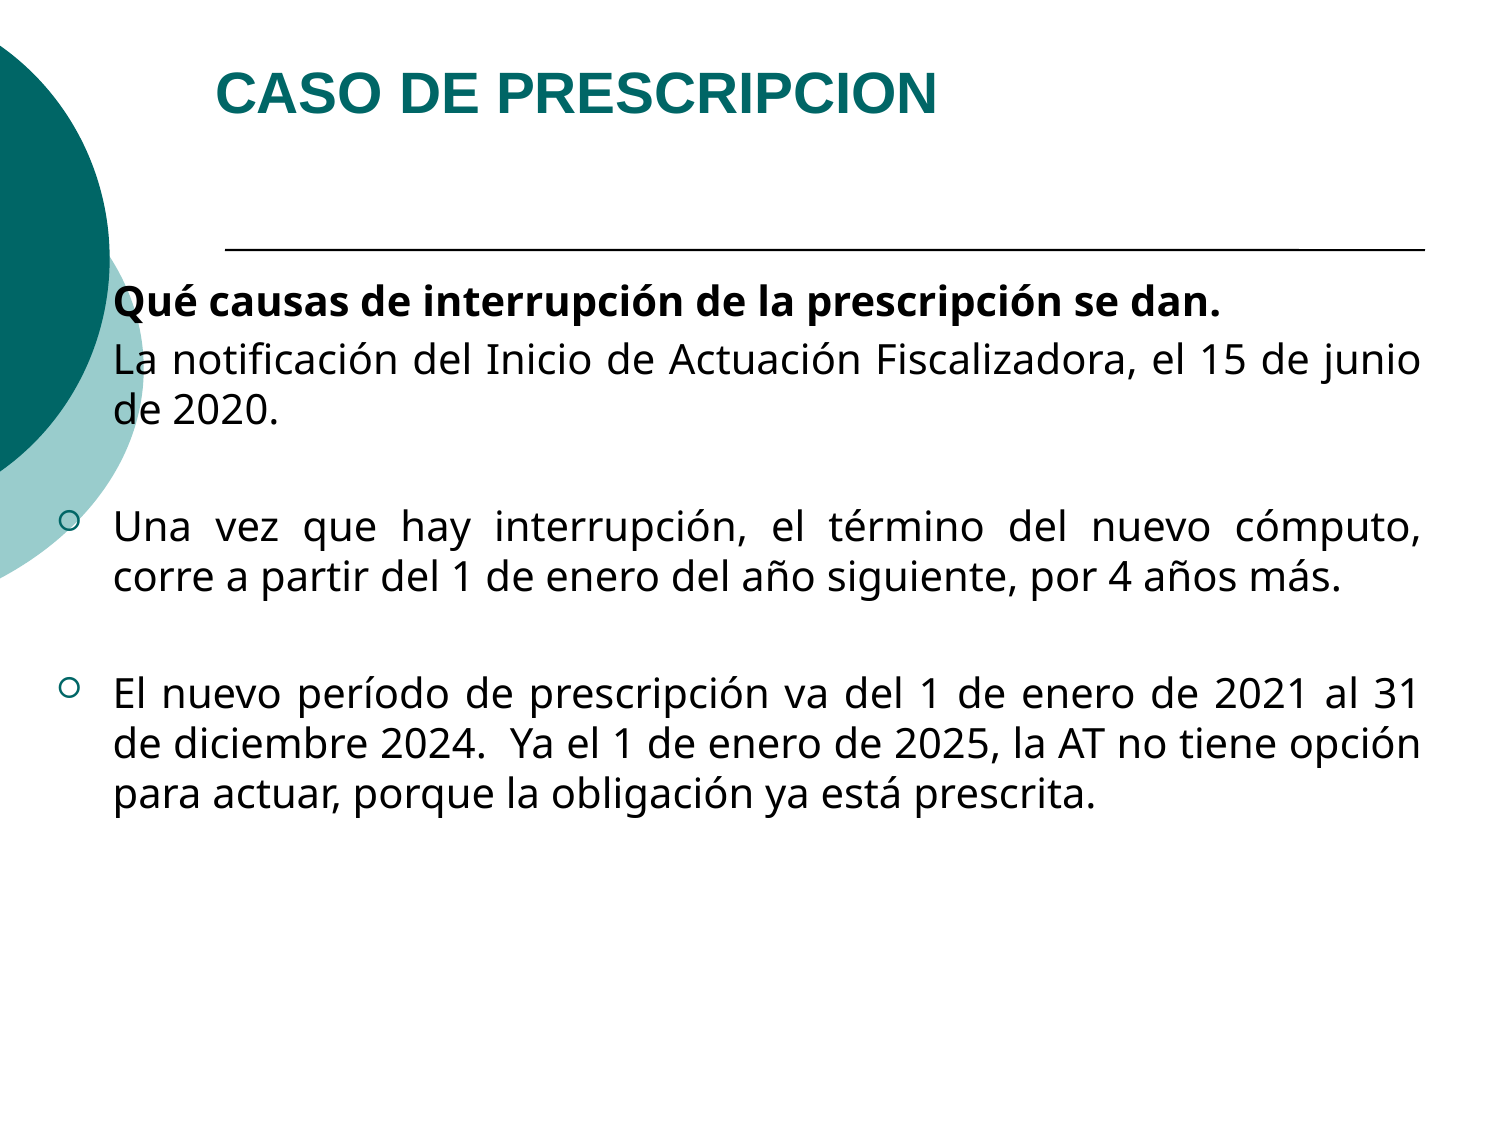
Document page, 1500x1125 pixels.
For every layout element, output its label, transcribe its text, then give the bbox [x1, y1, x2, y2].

title CASO DE PRESCRIPCION [49, 30, 1413, 150]
list Qué causas de interrupción de la prescripción se dan. La notificación del Inicio de Actuación Fiscalizadora, el 15 de junio de 2020. Una vez que hay interrupción, el término del nuevo cómputo, corre a partir del 1 de enero del año siguiente, por 4 años más. El nuevo período de prescripción va del 1 de enero de 2021 al 31 de diciembre 2024. Ya el 1 de enero de 2025, la AT no tiene opción para actuar, porque la obligación ya está prescrita. [40, 266, 1438, 1051]
